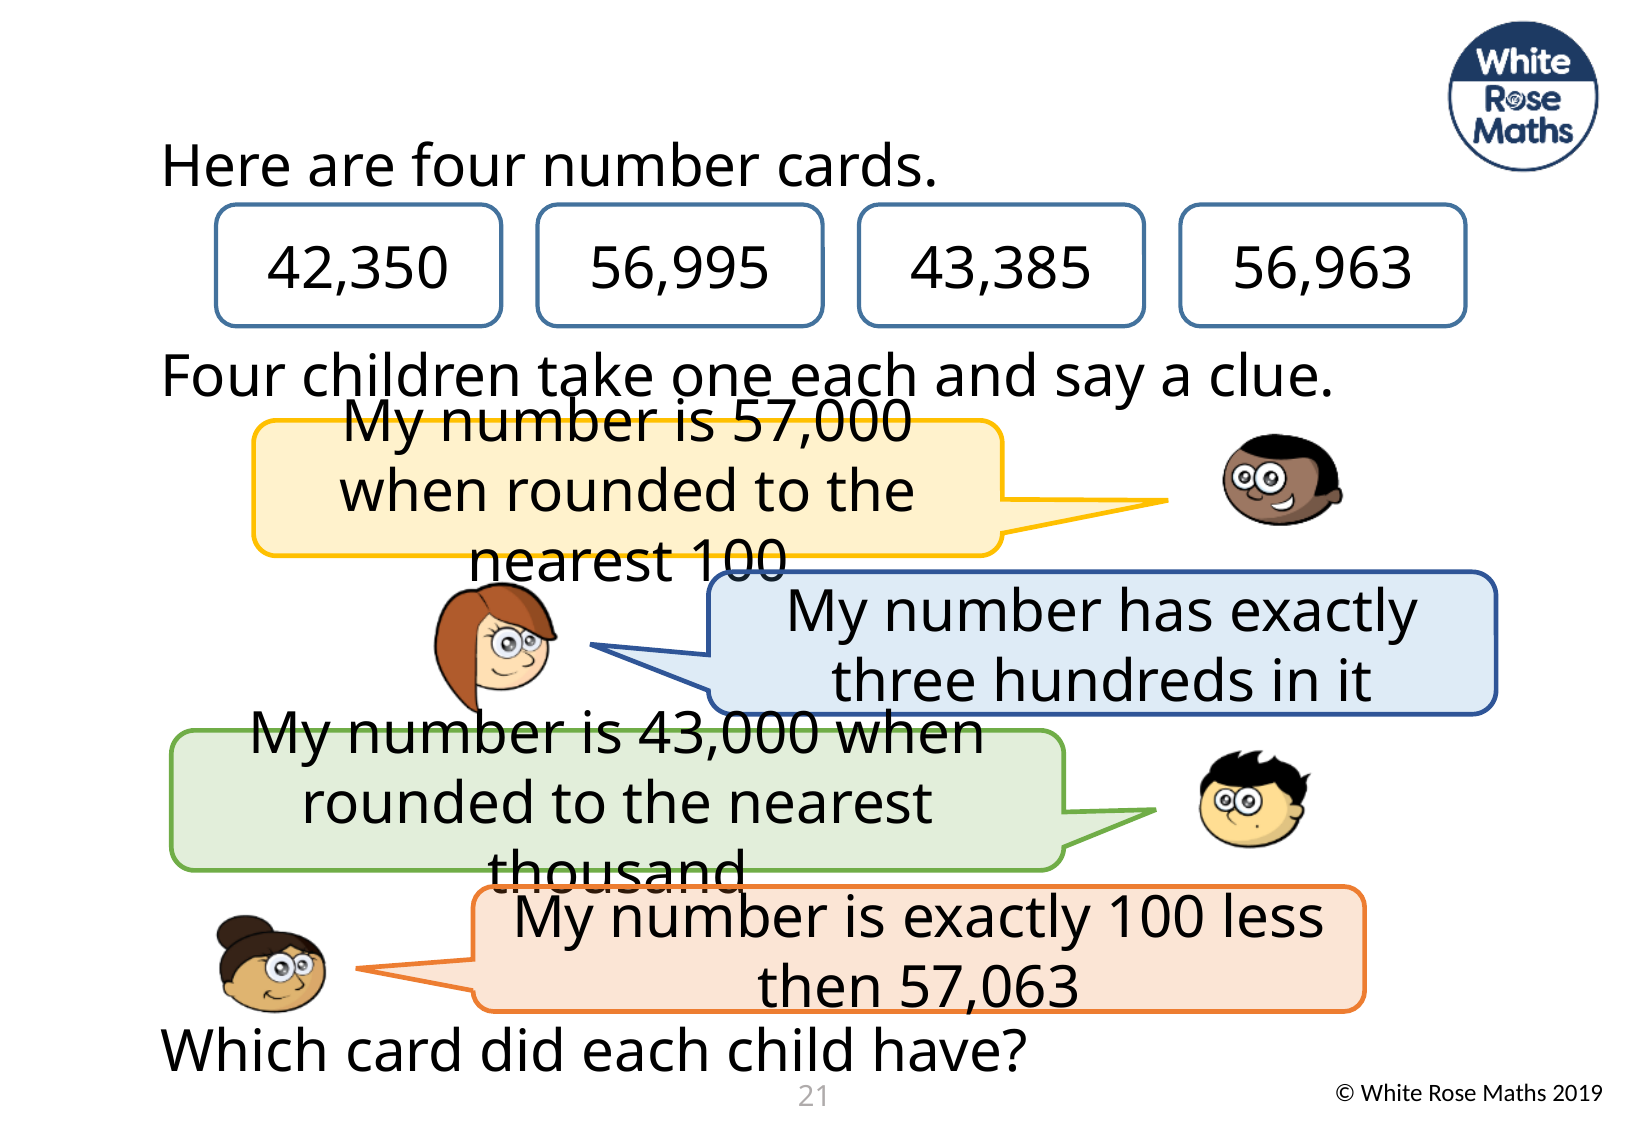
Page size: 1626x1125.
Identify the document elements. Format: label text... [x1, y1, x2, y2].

text_box 56,963 [1179, 203, 1467, 328]
picture [1192, 417, 1364, 543]
text_box My number is 43,000 when rounded to the nearest thousand [170, 729, 1157, 872]
text_box My number has exactly three hundreds in it [589, 570, 1498, 716]
picture [410, 527, 582, 768]
slide_number 21 [776, 1091, 854, 1125]
text_box 56,995 [536, 203, 824, 328]
text_box Here are four number cards. Four children take one each and say a clue. Which card did each child have? [145, 120, 1468, 1091]
text_box My number is exactly 100 less then 57,063 [355, 885, 1366, 1013]
picture [1444, 17, 1602, 175]
picture [195, 853, 347, 1068]
text_box 42,350 [215, 203, 503, 328]
text_box 43,385 [857, 203, 1146, 328]
text_box My number is 57,000 when rounded to the nearest 100 [252, 419, 1169, 557]
picture [1178, 744, 1328, 854]
